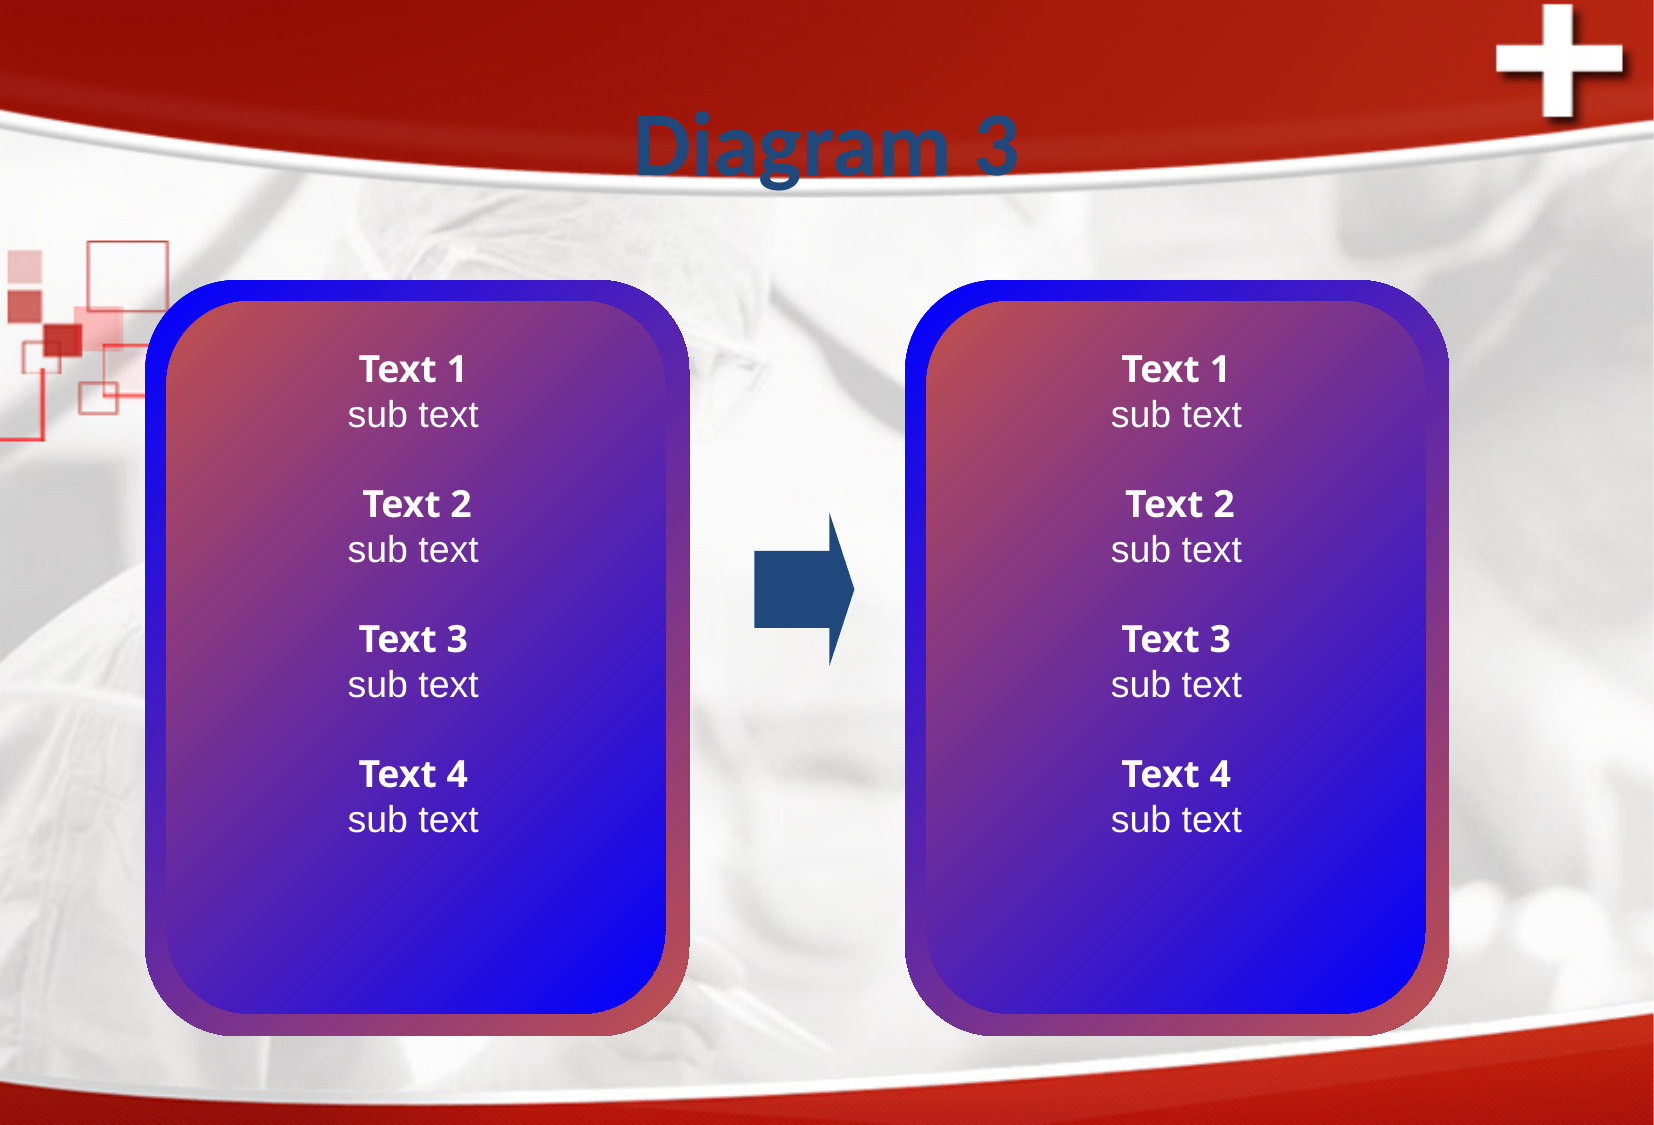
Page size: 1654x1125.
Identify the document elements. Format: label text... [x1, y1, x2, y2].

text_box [145, 279, 690, 1037]
picture [0, 0, 1654, 1125]
text_box [754, 512, 855, 667]
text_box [904, 279, 1450, 1037]
title Diagram 3 [82, 44, 1572, 233]
